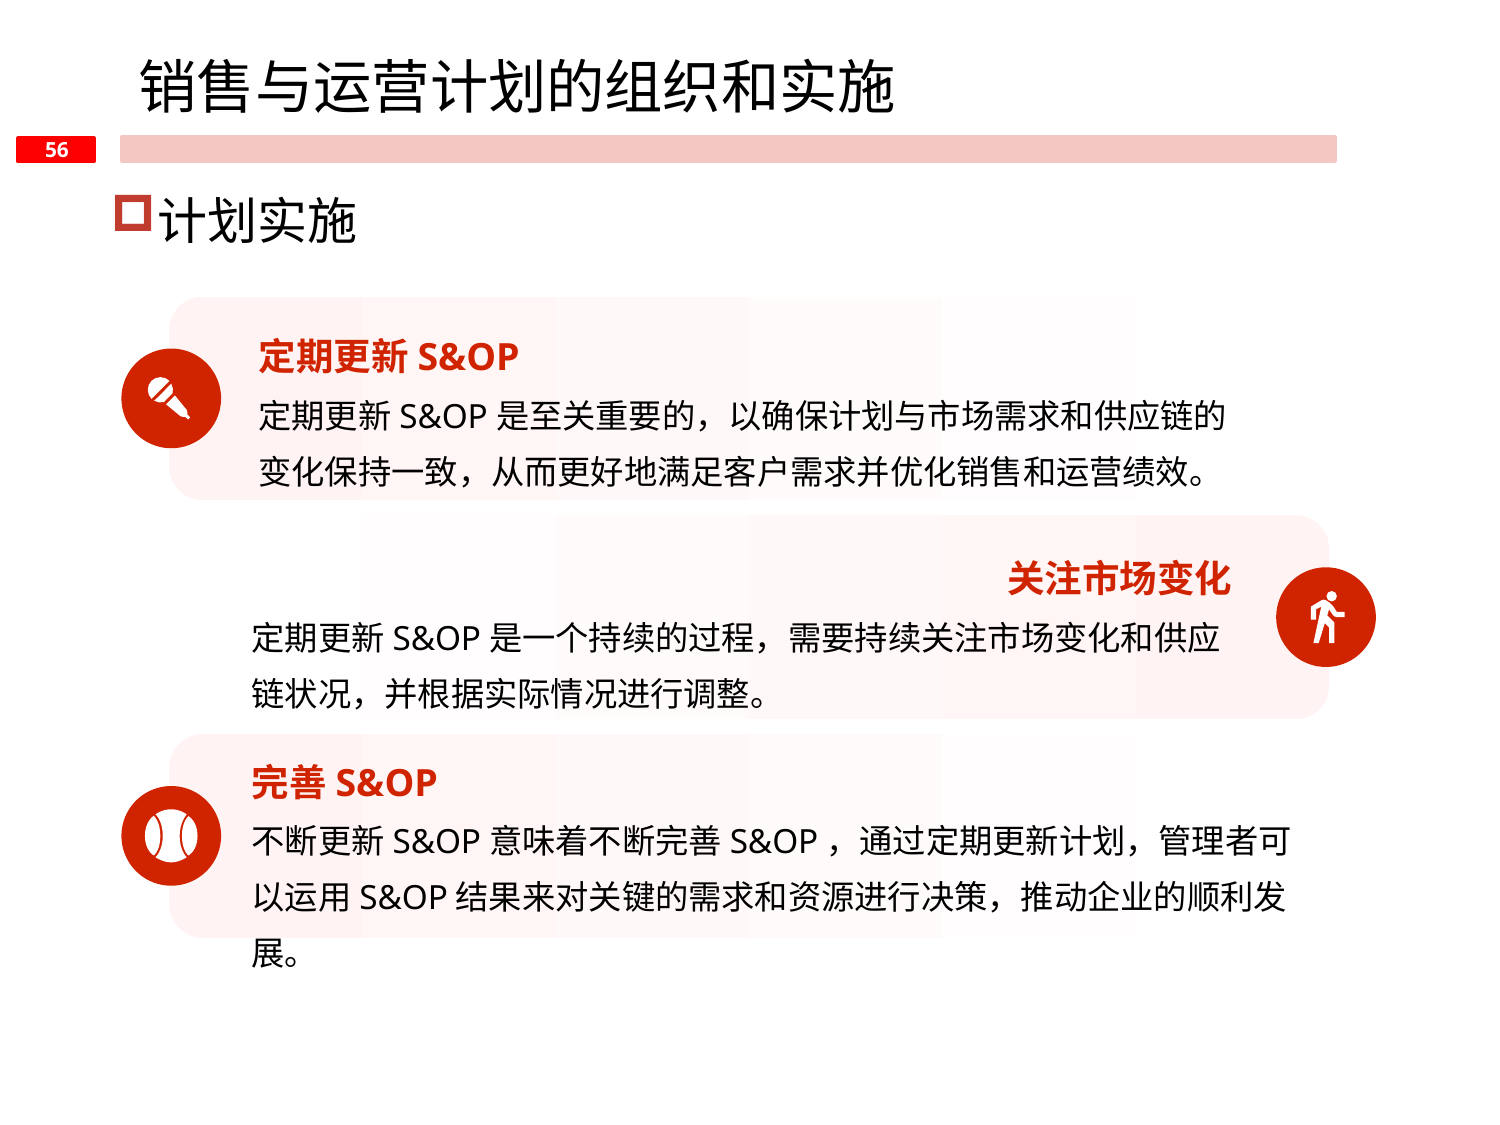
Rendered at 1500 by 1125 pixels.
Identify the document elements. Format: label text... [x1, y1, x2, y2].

text_box [169, 296, 1330, 501]
text_box 定期更新S&OP [244, 315, 1254, 372]
text_box 销售与运营计划的组织和实施 [123, 42, 958, 128]
text_box [121, 348, 222, 449]
text_box [144, 809, 198, 863]
text_box [166, 395, 191, 420]
text_box [169, 734, 1330, 938]
text_box 不断更新S&OP意味着不断完善S&OP，通过定期更新计划，管理者可以运用S&OP结果来对关键的需求和资源进行决策，推动企业的顺利发展。 [237, 797, 1330, 894]
text_box 定期更新S&OP是至关重要的，以确保计划与市场需求和供应链的变化保持一致，从而更好地满足客户需求并优化销售和运营绩效。 [244, 372, 1254, 469]
text_box [17, 129, 97, 189]
text_box [169, 515, 1330, 720]
text_box [154, 383, 173, 403]
text_box [147, 377, 170, 399]
text_box 计划实施 [96, 181, 1081, 276]
text_box [121, 786, 222, 886]
text_box 定期更新S&OP是一个持续的过程，需要持续关注市场变化和供应链状况，并根据实际情况进行调整。 [237, 594, 1247, 691]
text_box [1310, 591, 1345, 644]
text_box 关注市场变化 [237, 537, 1247, 594]
text_box 完善S&OP [237, 741, 1247, 797]
text_box [1276, 567, 1376, 667]
